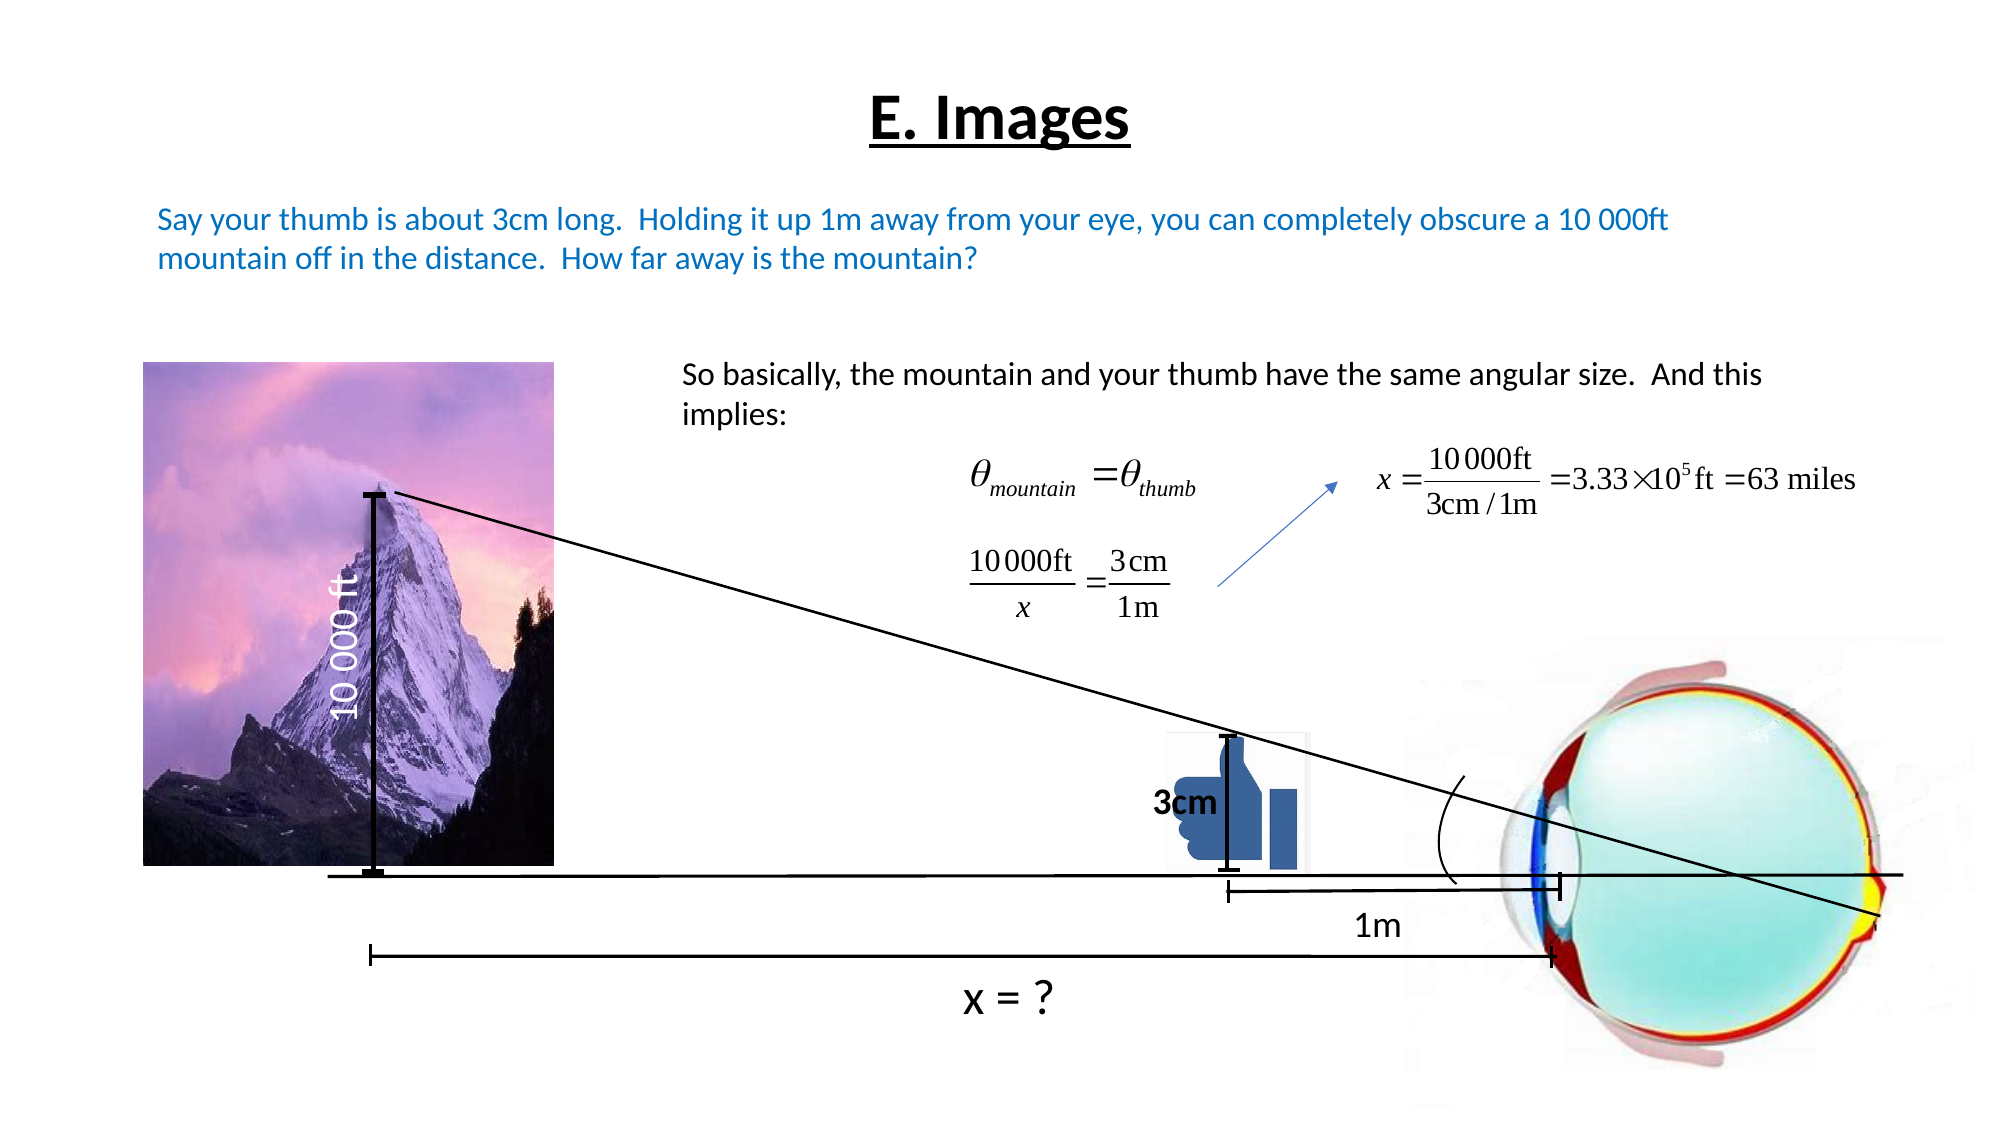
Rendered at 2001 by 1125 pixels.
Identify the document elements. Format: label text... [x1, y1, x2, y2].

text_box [964, 446, 1204, 507]
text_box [1370, 438, 1863, 522]
text_box 1m [1338, 916, 1399, 953]
text_box E. Images [249, 74, 1750, 167]
text_box x = ? [948, 957, 1071, 1032]
text_box Say your thumb is about 3cm long. Holding it up 1m away from your eye, you can completely obscure a 10 000ft mountain off in the distance. How far away is the mountain? [142, 189, 1686, 284]
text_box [964, 540, 1178, 633]
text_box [1399, 630, 1993, 1108]
text_box So basically, the mountain and your thumb have the same angular size. And this implies: [667, 344, 1780, 440]
picture [142, 362, 555, 871]
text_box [394, 492, 1881, 916]
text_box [1217, 481, 1338, 587]
